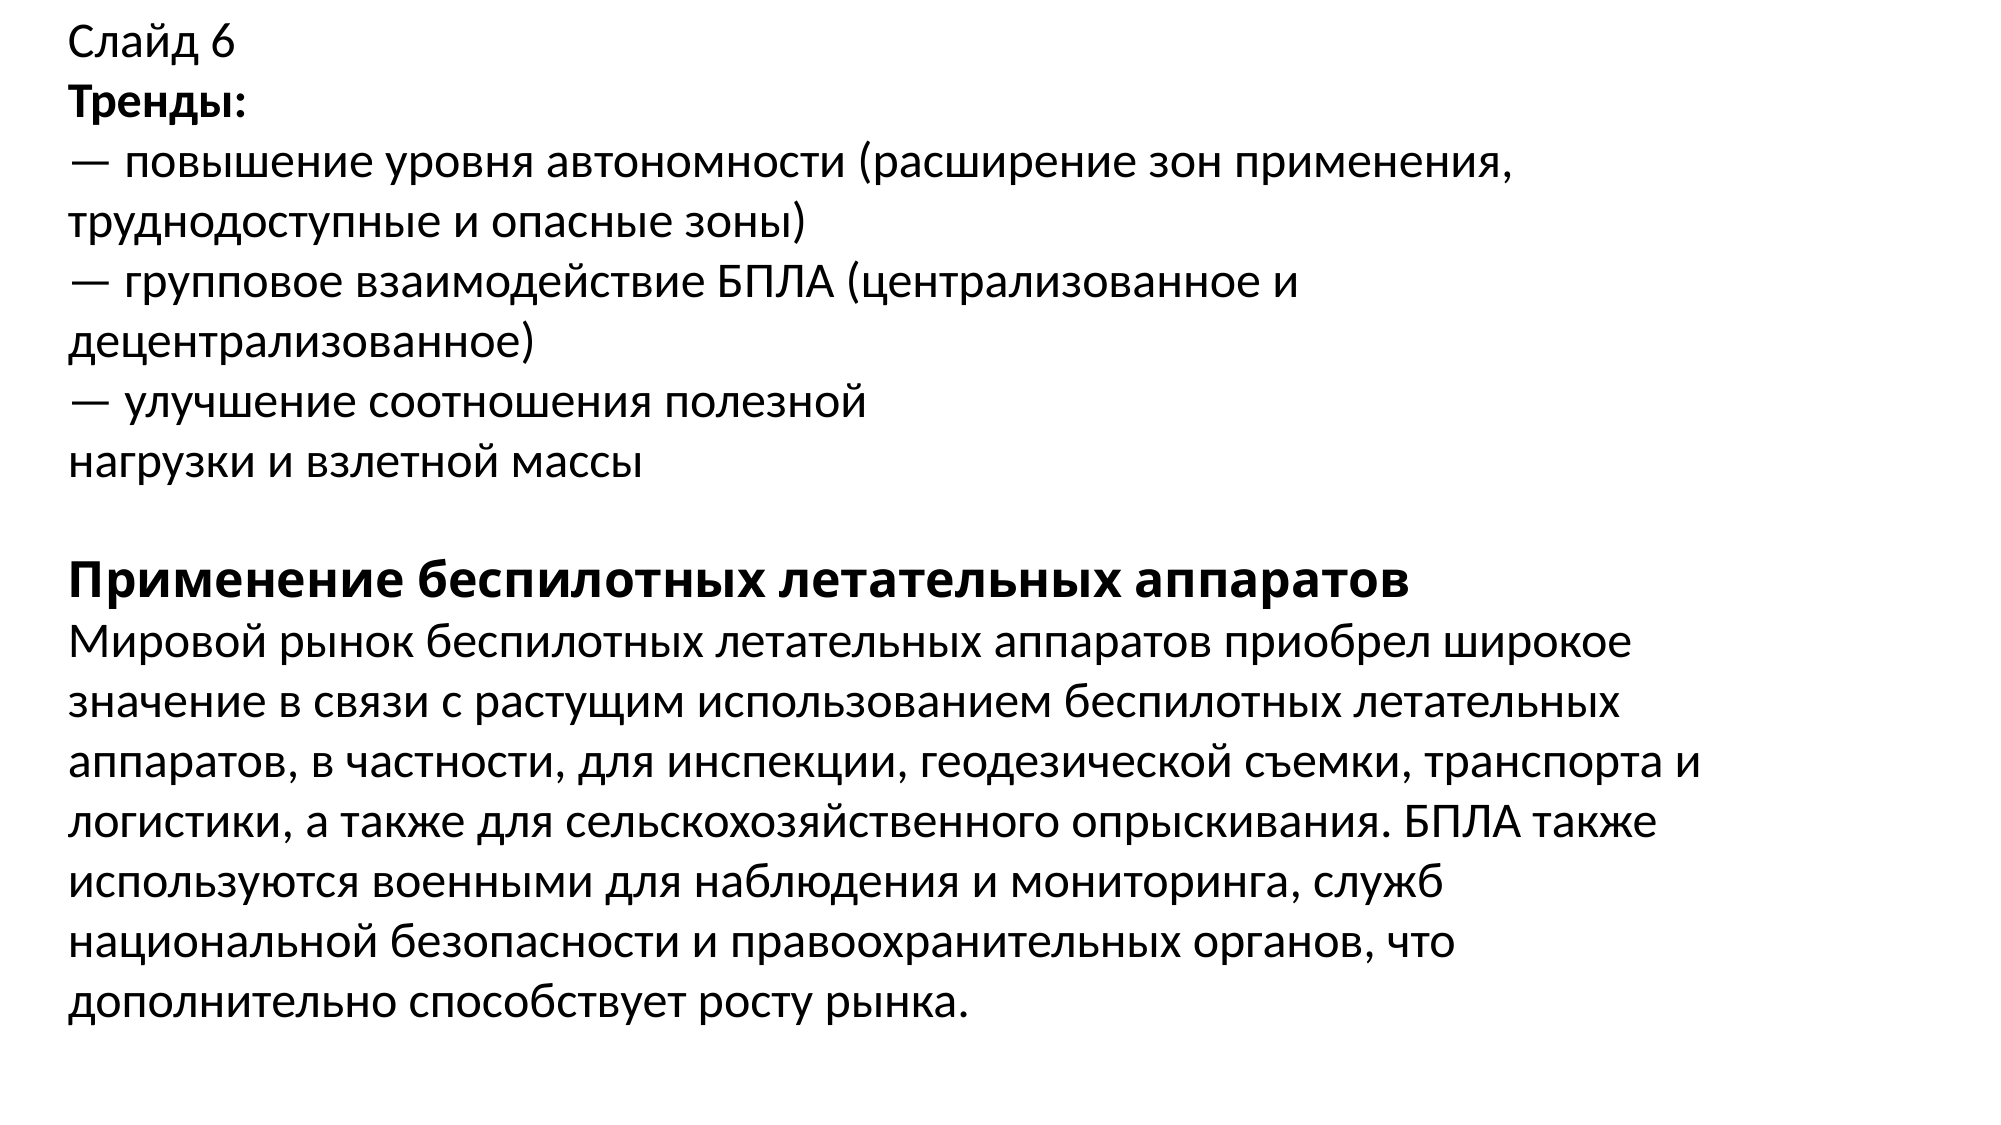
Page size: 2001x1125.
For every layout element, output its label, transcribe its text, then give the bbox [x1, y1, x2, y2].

text_box Слайд 6 Тренды: — повышение уровня автономности (расширение зон применения, труднодоступные и опасные зоны) — групповое взаимодействие БПЛА (централизованное и децентрализованное) — улучшение соотношения полезной нагрузки и взлетной массы Применение беспилотных летательных аппаратов Мировой рынок беспилотных летательных аппаратов приобрел широкое значение в связи с растущим использованием беспилотных летательных аппаратов, в частности, для инспекции, геодезической съемки, транспорта и логистики, а также для сельскохозяйственного опрыскивания. БПЛА также используются военными для наблюдения и мониторинга, служб национальной безопасности и правоохранительных органов, что дополнительно способствует росту рынка. [53, 0, 1757, 1115]
